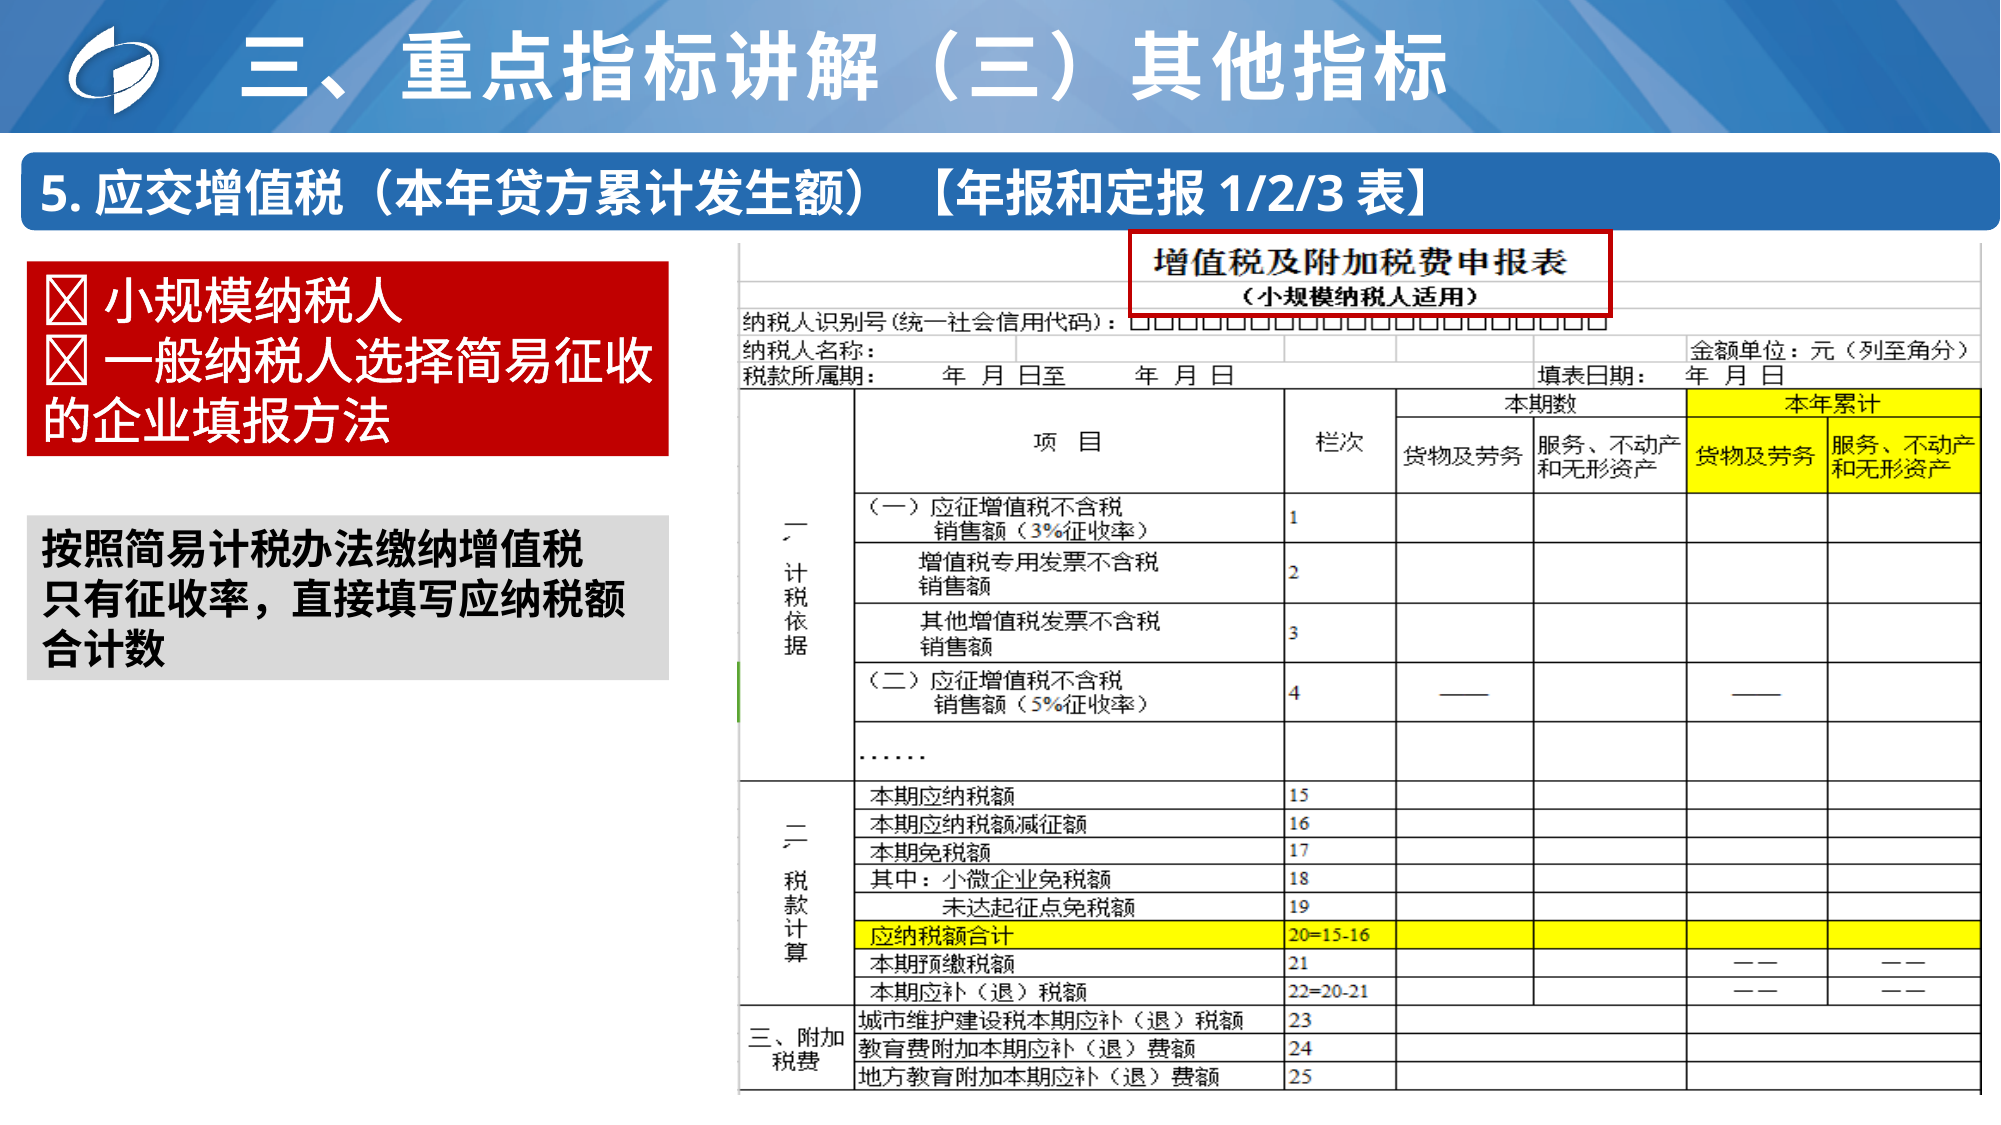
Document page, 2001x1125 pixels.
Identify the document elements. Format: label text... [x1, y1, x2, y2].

text_box [1129, 231, 1612, 243]
picture [0, 0, 2000, 133]
picture [736, 243, 1982, 1095]
text_box 小规模纳税人 一般纳税人选择简易征收的企业填报方法 [26, 261, 669, 457]
text_box 按照简易计税办法缴纳增值税 只有征收率，直接填写应纳税额合计数 [26, 515, 669, 681]
title 三、重点指标讲解（三）其他指标 [222, 21, 1951, 119]
text_box 5.应交增值税（本年贷方累计发生额） 【年报和定报1/2/3表】 [20, 151, 2000, 232]
